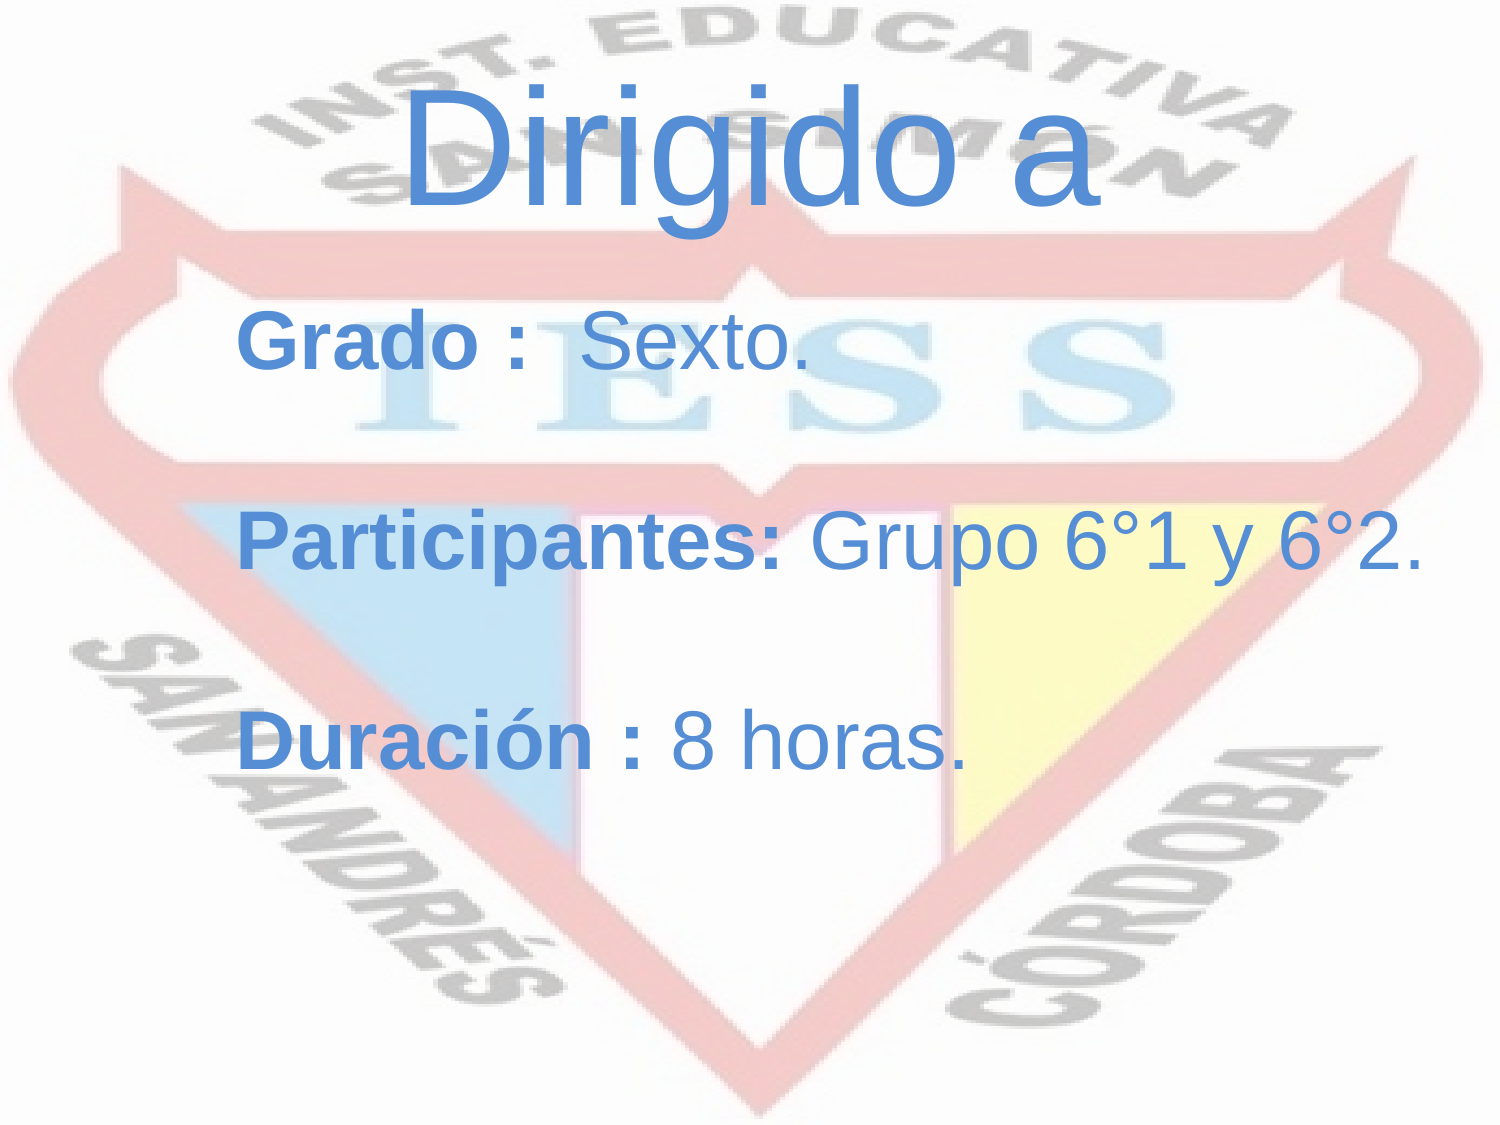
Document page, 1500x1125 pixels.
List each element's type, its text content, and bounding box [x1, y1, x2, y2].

text_box Grado : Sexto. Participantes: Grupo 6°1 y 6°2. Duración : 8 horas. [220, 278, 1442, 794]
title Dirigido a [75, 45, 1425, 233]
